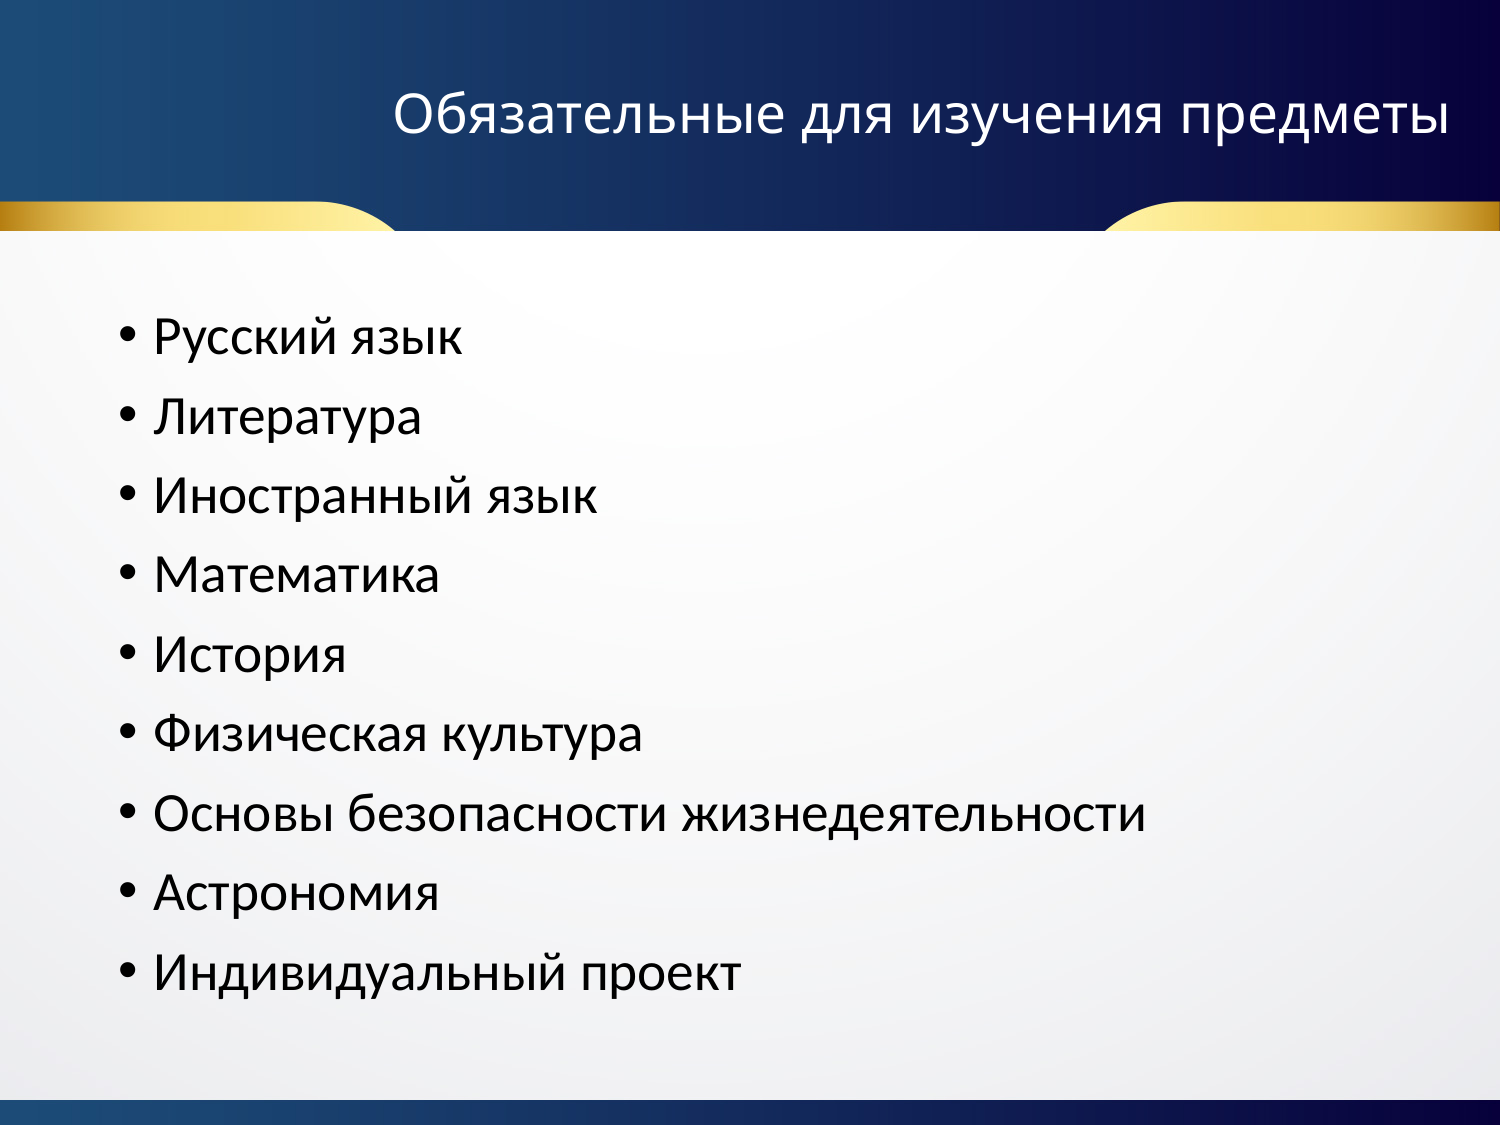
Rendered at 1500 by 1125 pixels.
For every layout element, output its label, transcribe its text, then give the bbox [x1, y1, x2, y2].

list Русский язык Литература Иностранный язык Математика История Физическая культура Основы безопасности жизнедеятельности Астрономия Индивидуальный проект [103, 299, 1397, 1014]
picture [0, 0, 1500, 1125]
title Обязательные для изучения предметы [377, 10, 1468, 229]
